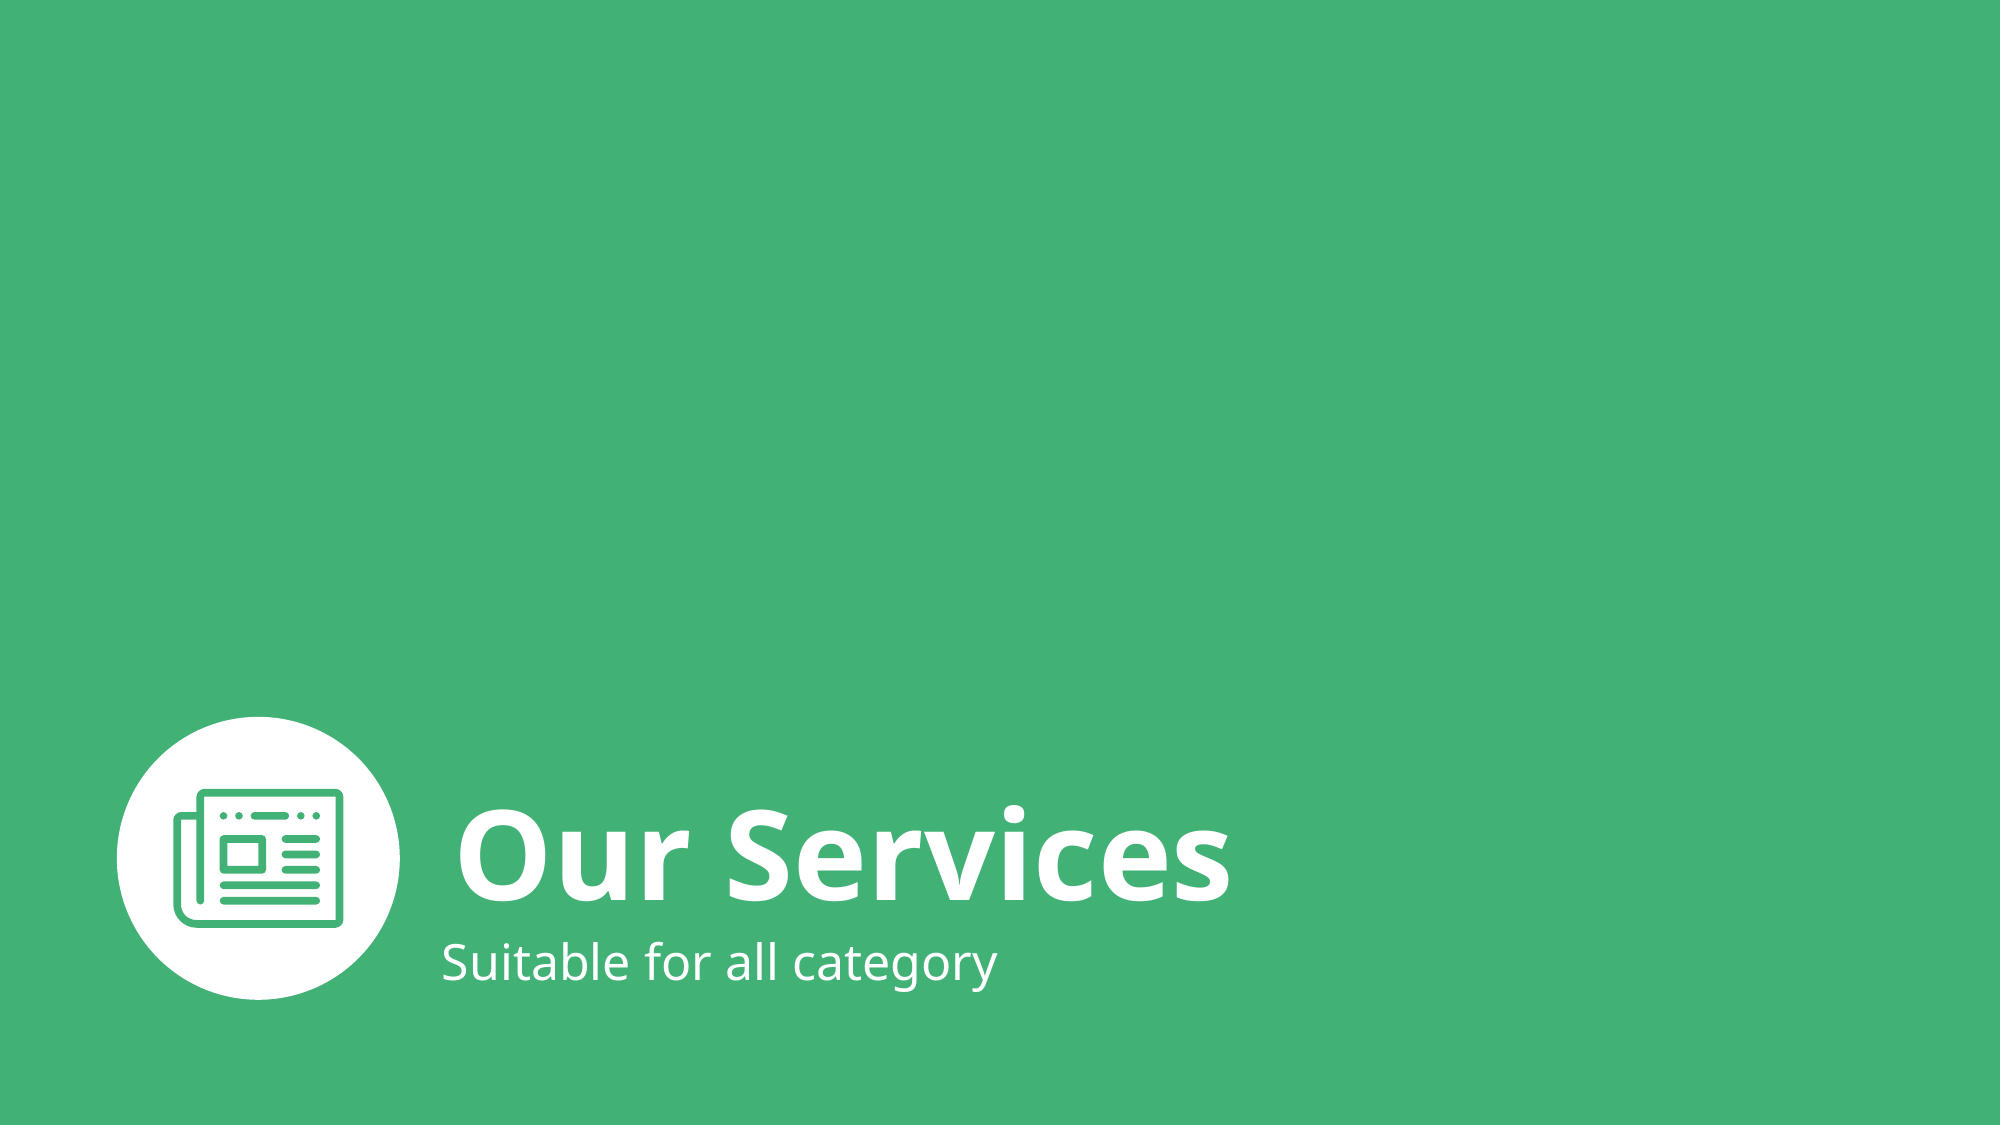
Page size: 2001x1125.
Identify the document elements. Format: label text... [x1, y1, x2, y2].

text_box [115, 715, 401, 1001]
text_box [173, 788, 344, 928]
text_box Our Services [439, 768, 1250, 893]
text_box Suitable for all category [427, 893, 1302, 999]
